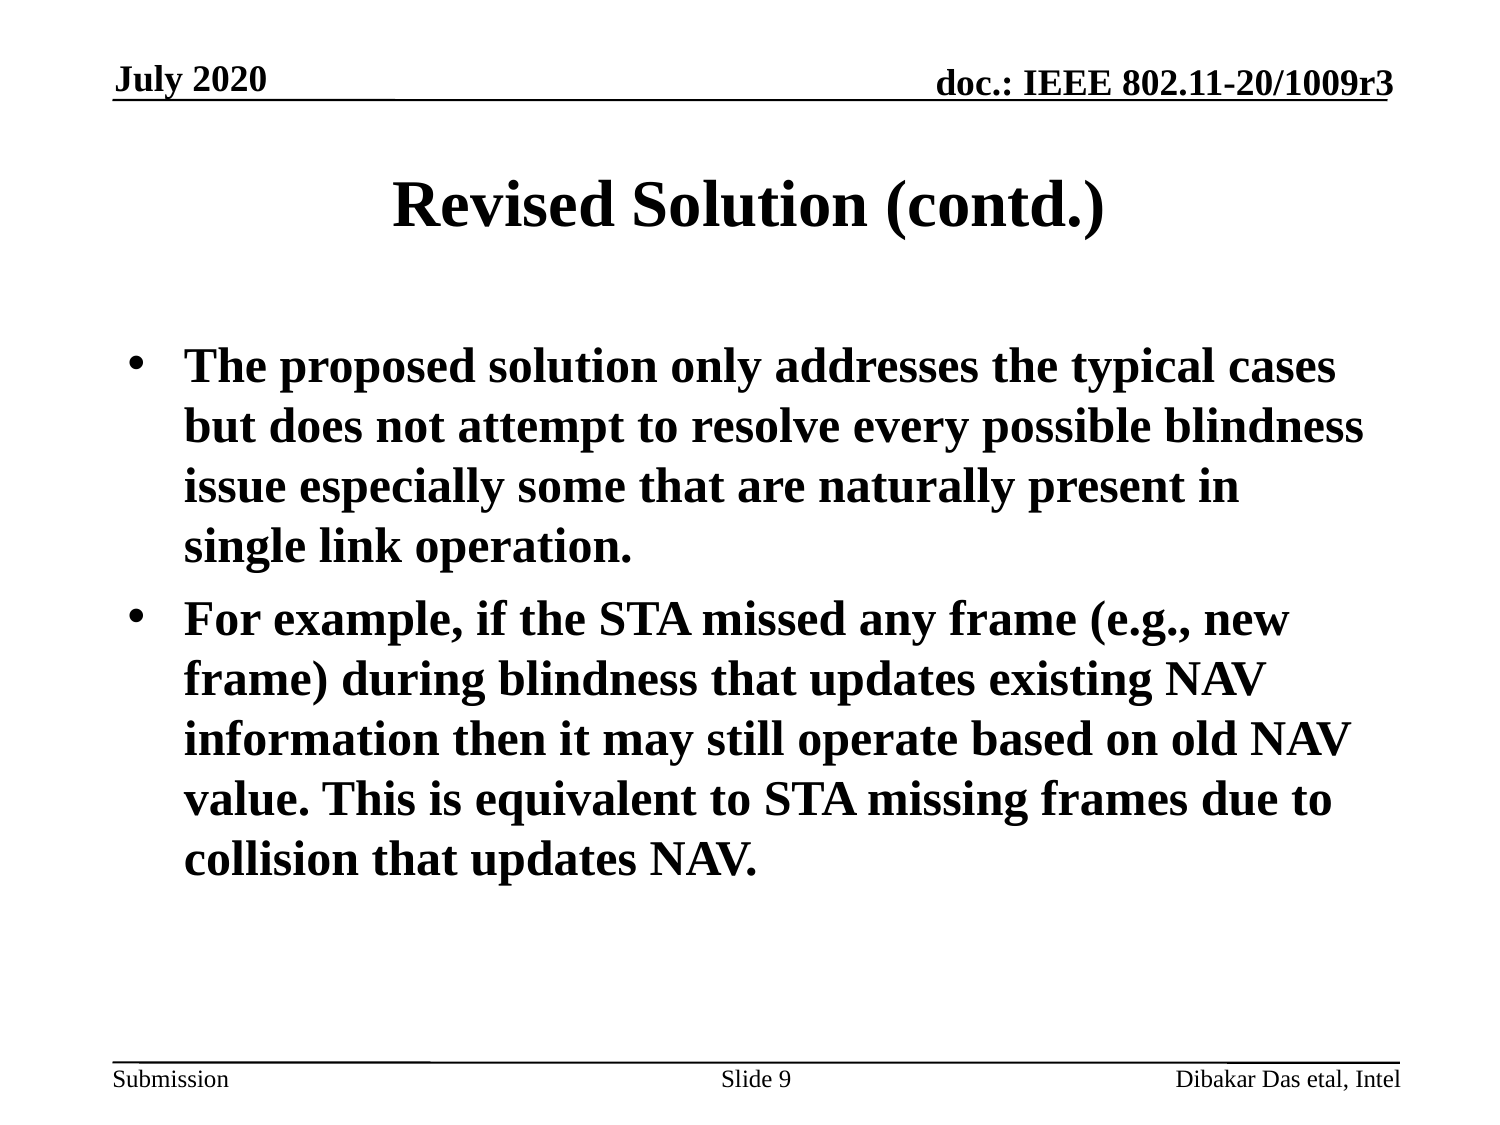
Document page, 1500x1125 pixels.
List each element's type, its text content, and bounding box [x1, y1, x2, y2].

footer Dibakar Das etal, Intel [878, 1061, 1402, 1093]
slide_number Slide 9 [712, 1061, 800, 1123]
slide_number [114, 54, 423, 100]
title Revised Solution (contd.) [112, 112, 1388, 288]
list The proposed solution only addresses the typical cases but does not attempt to resolve every possible blindness issue especially some that are naturally present in single link operation. For example, if the STA missed any frame (e.g., new frame) during blindness that updates existing NAV information then it may still operate based on old NAV value. This is equivalent to STA missing frames due to collision that updates NAV. [112, 324, 1388, 1000]
